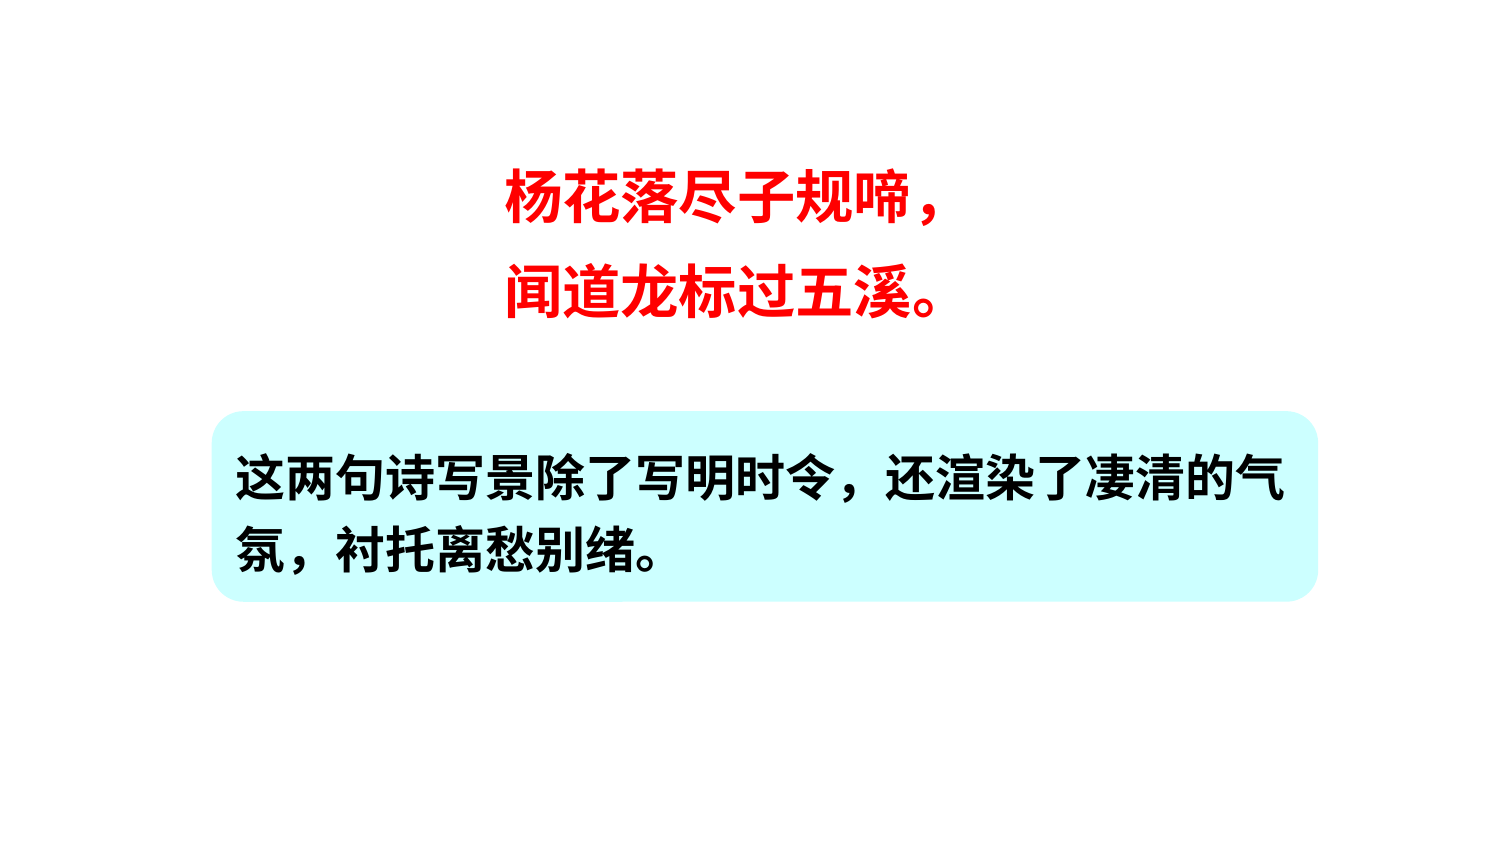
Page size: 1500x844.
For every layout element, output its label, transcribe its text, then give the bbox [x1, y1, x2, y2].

text_box 这两句诗写景除了写明时令，还渲染了凄清的气氛，衬托离愁别绪。 [210, 410, 1320, 603]
text_box 杨花落尽子规啼， 闻道龙标过五溪。 [278, 153, 1197, 333]
